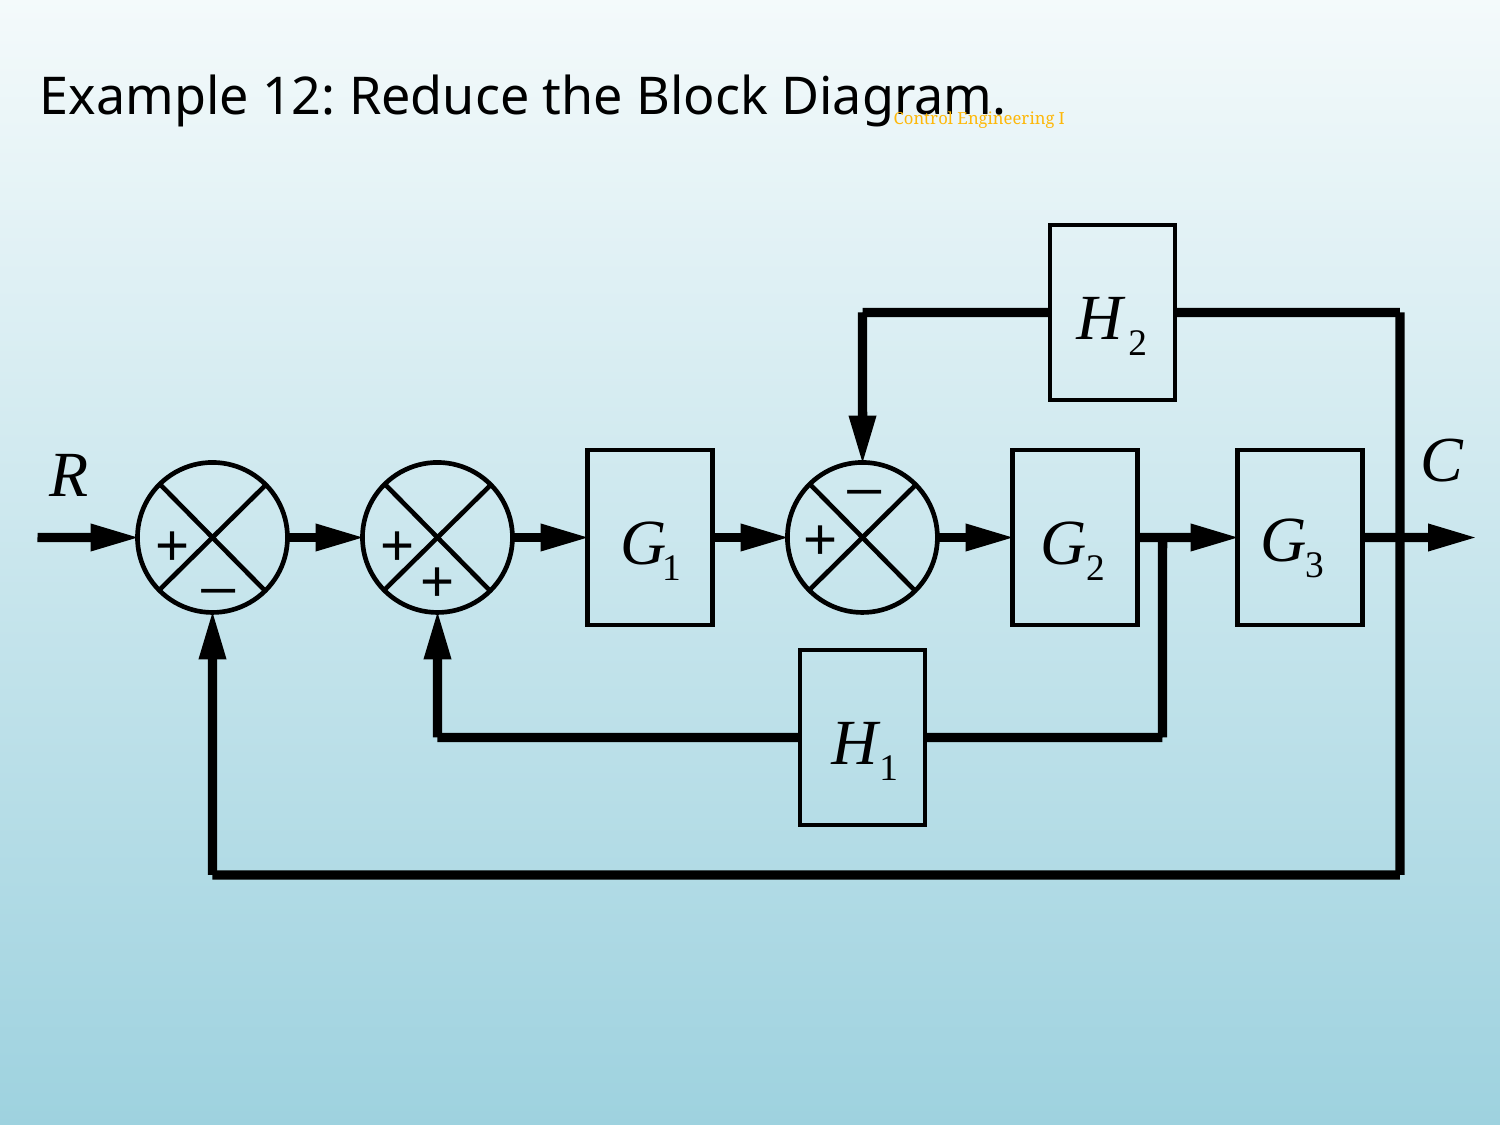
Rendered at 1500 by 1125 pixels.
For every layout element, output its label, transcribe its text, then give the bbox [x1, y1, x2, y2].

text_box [1031, 499, 1118, 592]
text_box [800, 650, 925, 825]
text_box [612, 499, 688, 592]
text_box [1412, 422, 1477, 498]
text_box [37, 437, 102, 508]
text_box [1012, 450, 1138, 625]
title Example 12: Reduce the Block Diagram. [24, 0, 1475, 188]
text_box [293, 531, 355, 544]
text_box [1252, 497, 1333, 595]
text_box [1237, 450, 1363, 625]
text_box [1050, 224, 1175, 400]
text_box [1064, 274, 1161, 367]
footer Control Engineering I [862, 100, 1080, 176]
text_box [1401, 531, 1475, 544]
text_box [943, 531, 1013, 544]
text_box [587, 450, 713, 625]
text_box [431, 630, 444, 738]
text_box [518, 531, 588, 544]
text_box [819, 699, 906, 792]
text_box [1163, 531, 1238, 544]
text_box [362, 462, 513, 621]
text_box [712, 531, 780, 544]
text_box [787, 416, 938, 613]
text_box [37, 531, 130, 544]
text_box [206, 624, 219, 874]
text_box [137, 462, 288, 613]
